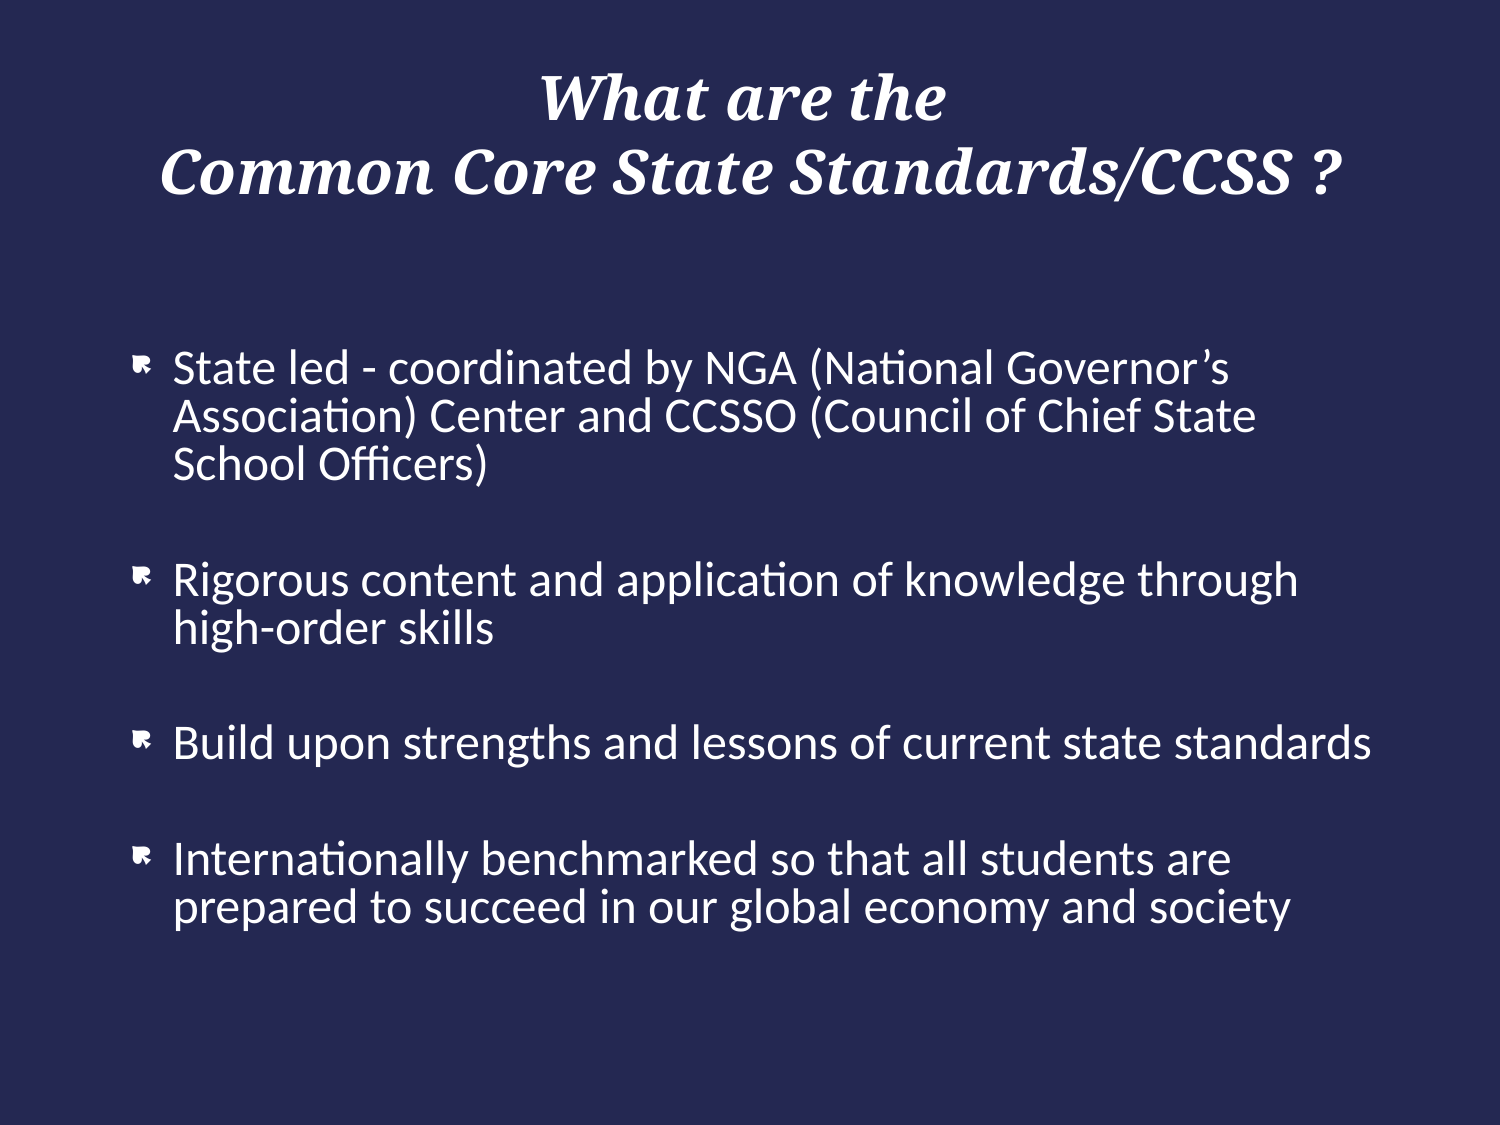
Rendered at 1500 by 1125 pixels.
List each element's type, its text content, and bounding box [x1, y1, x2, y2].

list State led - coordinated by NGA (National Governor’s Association) Center and CCSSO (Council of Chief State School Officers) Rigorous content and application of knowledge through high-order skills Build upon strengths and lessons of current state standards Internationally benchmarked so that all students are prepared to succeed in our global economy and society [112, 247, 1388, 1033]
title What are the Common Core State Standards/CCSS ? [0, 51, 1500, 215]
